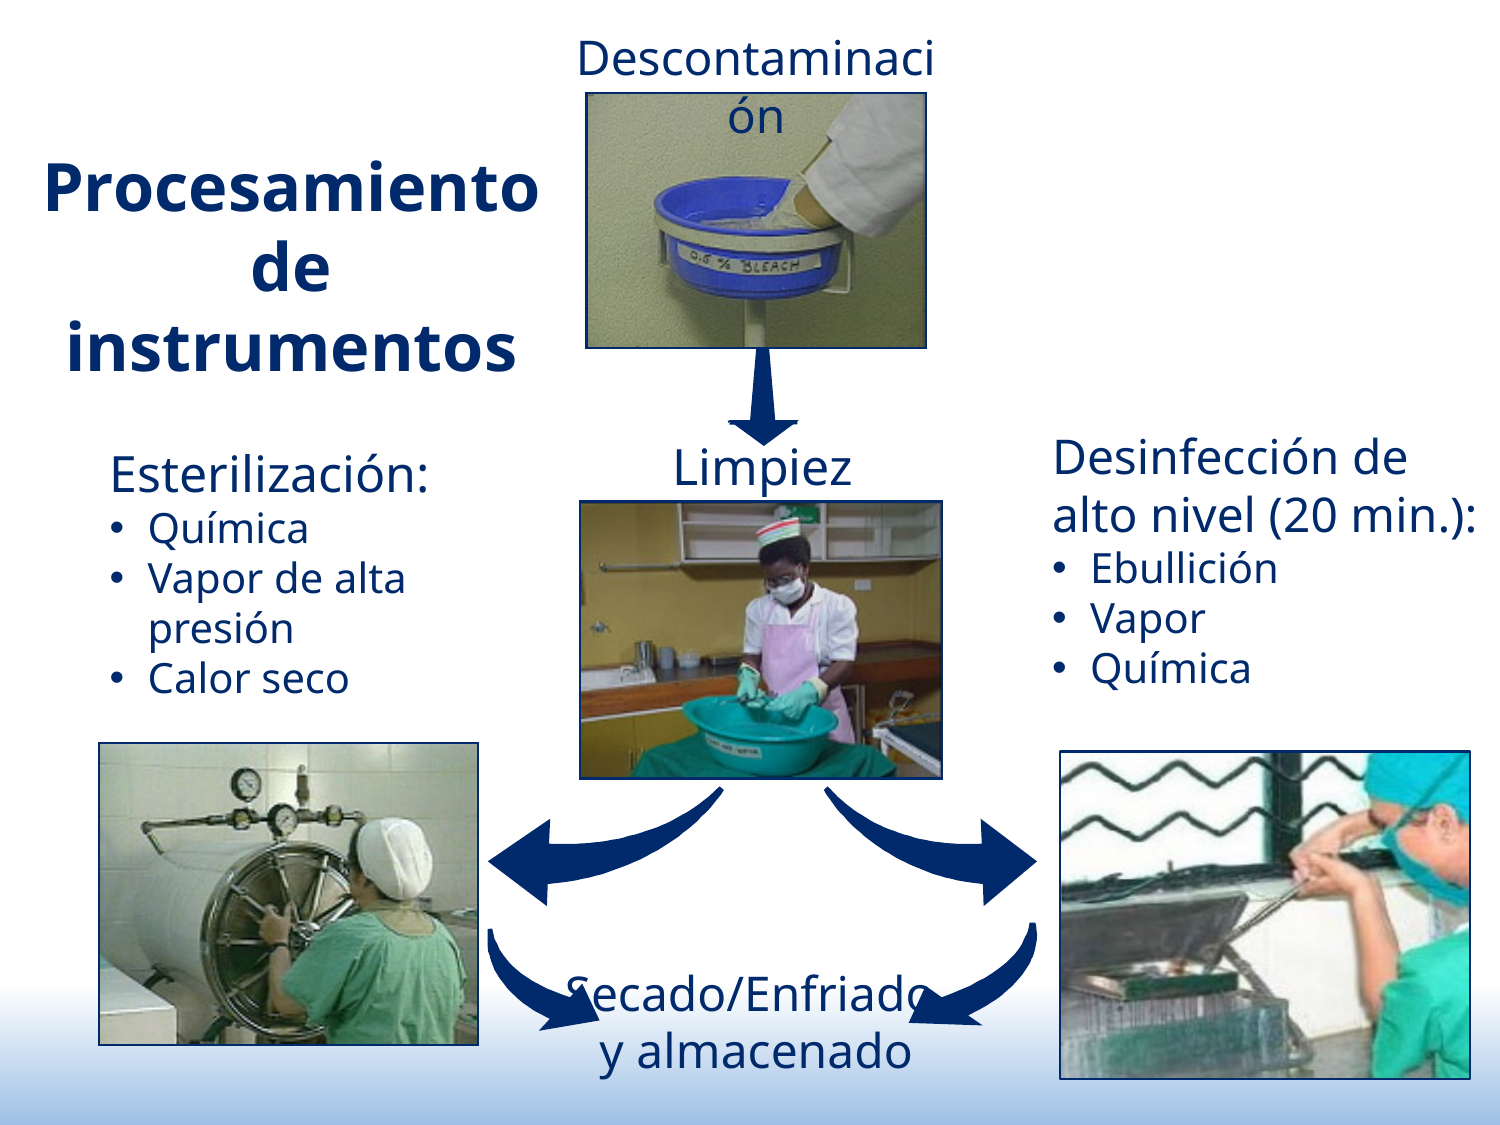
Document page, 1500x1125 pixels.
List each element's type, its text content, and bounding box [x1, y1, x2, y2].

picture [1060, 752, 1470, 1079]
text_box [487, 786, 724, 907]
text_box Secado/Enfriado y almacenado [499, 956, 1013, 1087]
picture [587, 93, 926, 348]
text_box [1012, 922, 1038, 986]
picture [581, 502, 942, 778]
text_box [487, 928, 505, 978]
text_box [727, 357, 801, 447]
list Esterilización: Química Vapor de alta presión Calor seco [94, 434, 545, 722]
text_box Desinfección de alto nivel (20 min.): Ebullición Vapor Química [1037, 419, 1500, 725]
text_box [212, 0, 1488, 169]
text_box Procesamiento de instrumentos [17, 137, 566, 393]
text_box [823, 786, 1038, 907]
text_box Limpieza [649, 427, 875, 500]
picture [99, 744, 478, 1044]
